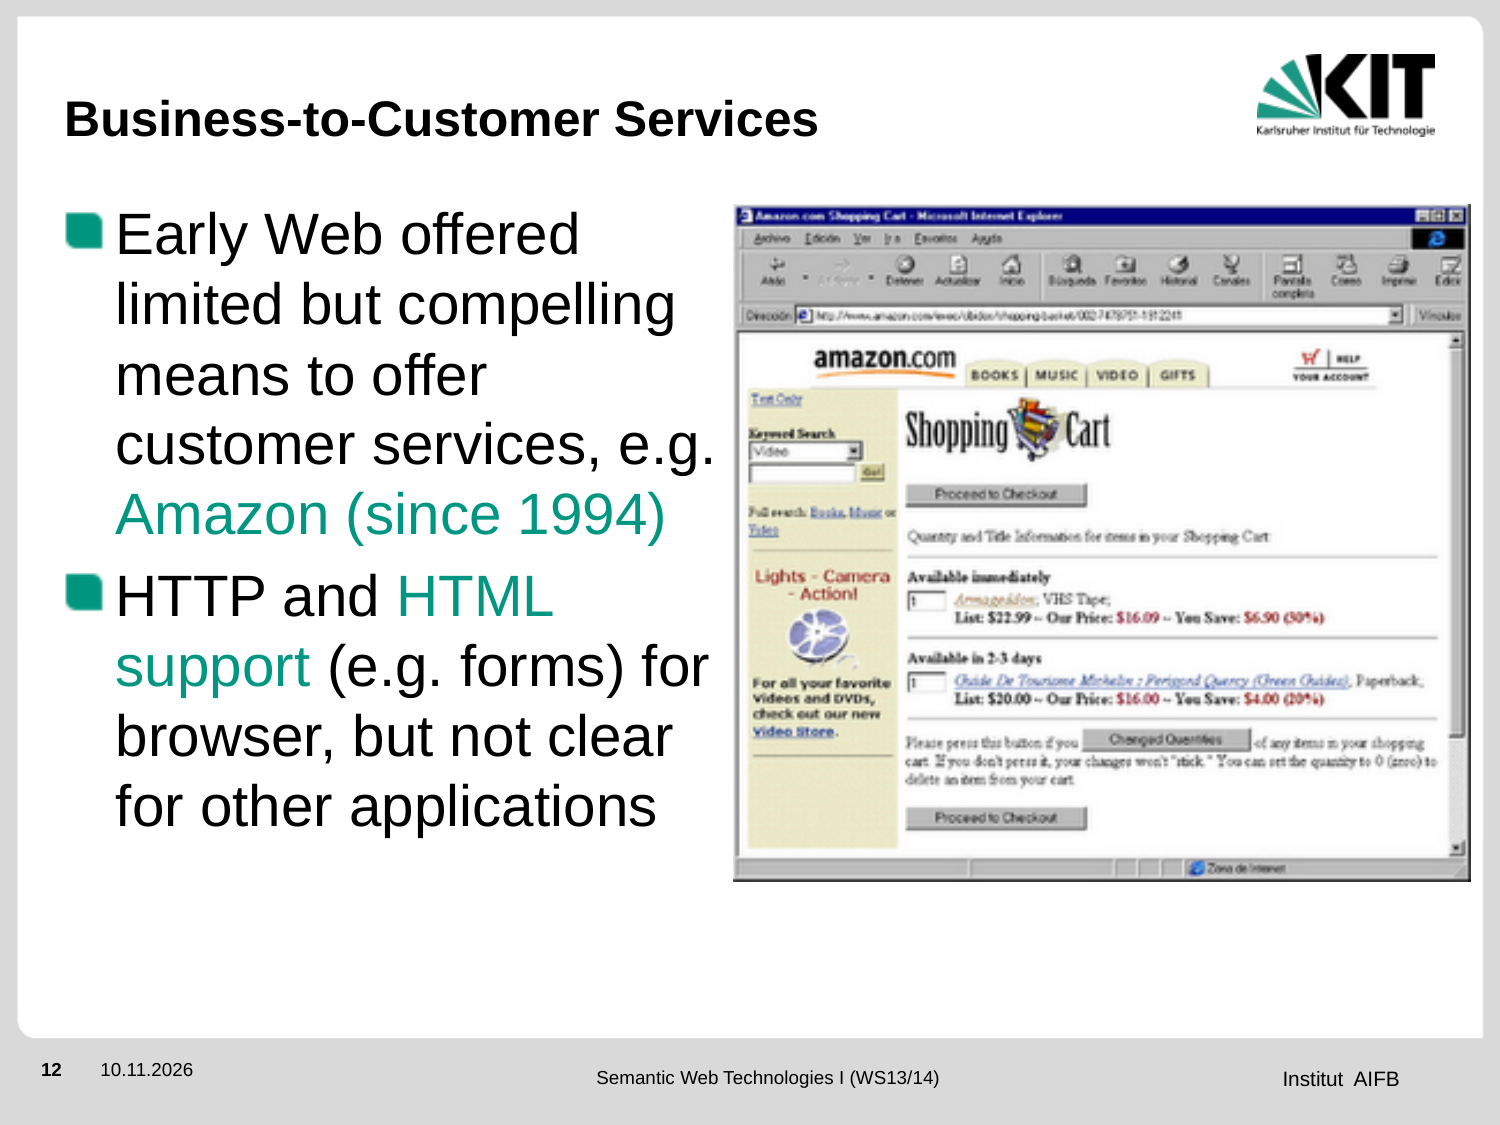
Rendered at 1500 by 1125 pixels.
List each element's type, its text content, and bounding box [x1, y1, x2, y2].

title Business-to-Customer Services [64, 54, 1198, 147]
list Early Web offered limited but compelling means to offer customer services, e.g. Amazon (since 1994) HTTP and HTML support (e.g. forms) for browser, but not clear for other applications [64, 196, 738, 1000]
picture [0, 0, 1500, 1125]
